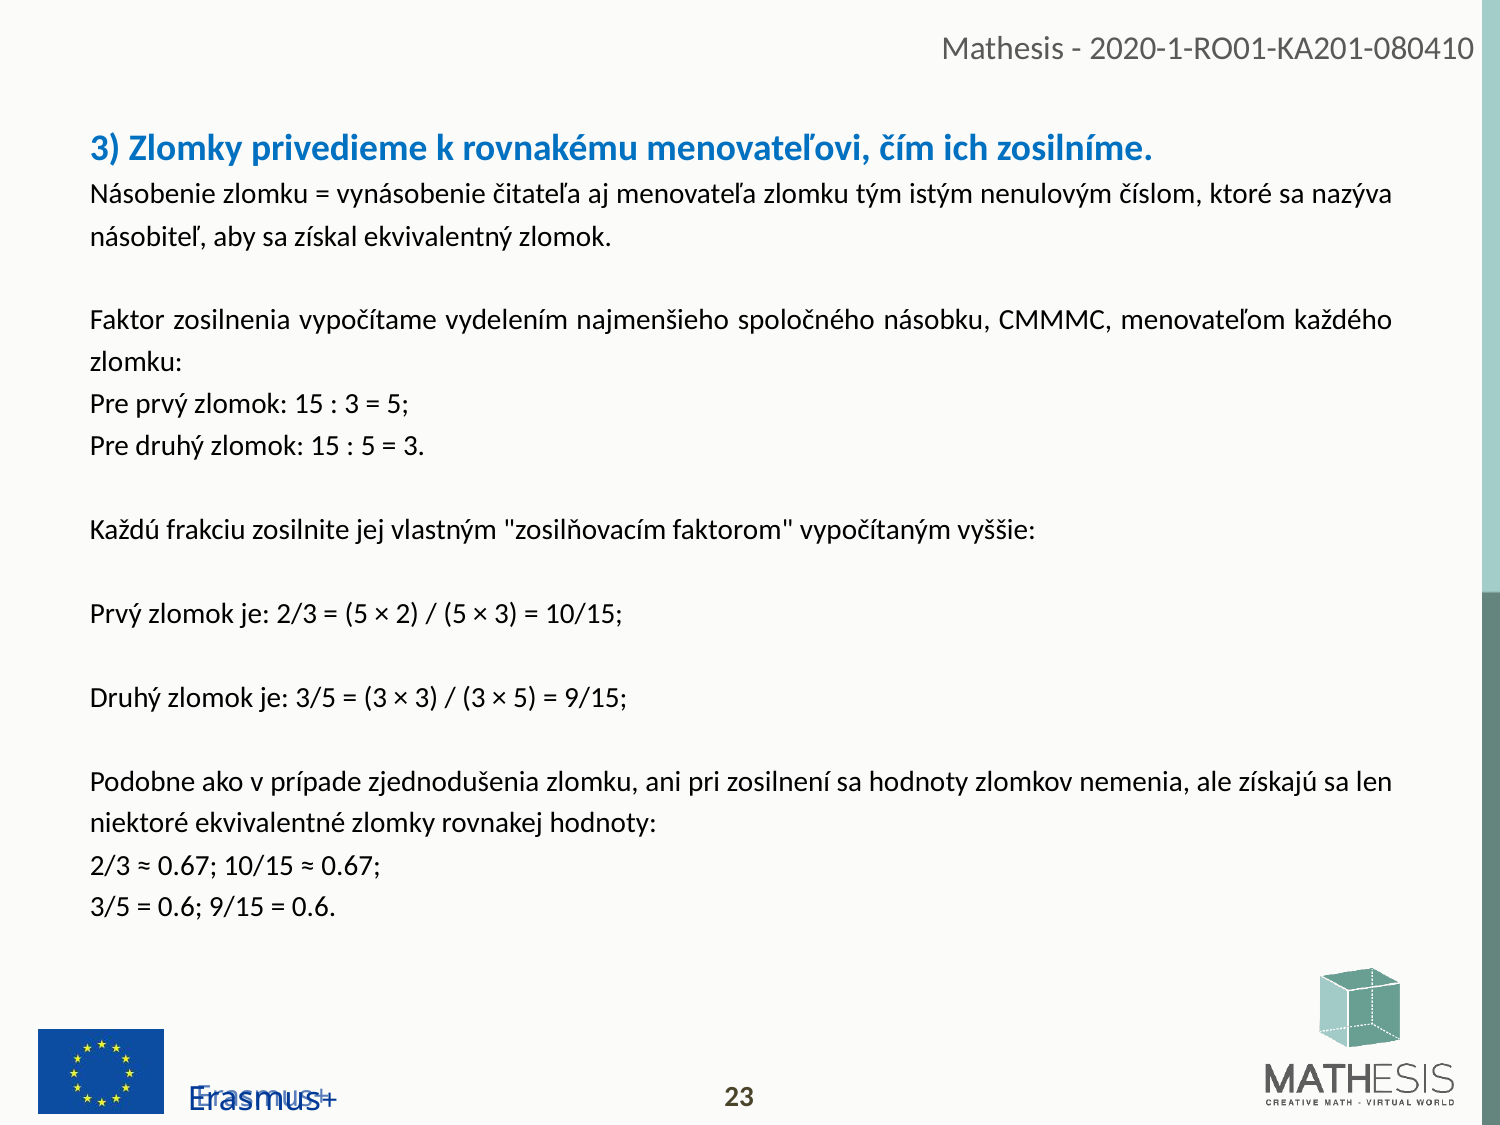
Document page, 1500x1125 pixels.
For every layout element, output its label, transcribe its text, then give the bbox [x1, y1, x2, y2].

picture [38, 1029, 164, 1114]
list 3) Zlomky privedieme k rovnakému menovateľovi, čím ich zosilníme. Násobenie zlomku = vynásobenie čitateľa aj menovateľa zlomku tým istým nenulovým číslom, ktoré sa nazýva násobiteľ, aby sa získal ekvivalentný zlomok. Faktor zosilnenia vypočítame vydelením najmenšieho spoločného násobku, CMMMC, menovateľom každého zlomku: Pre prvý zlomok: 15 : 3 = 5; Pre druhý zlomok: 15 : 5 = 3. Každú frakciu zosilnite jej vlastným "zosilňovacím faktorom" vypočítaným vyššie: Prvý zlomok je: 2/3 = (5 × 2) / (5 × 3) = 10/15; Druhý zlomok je: 3/5 = (3 × 3) / (3 × 5) = 9/15; Podobne ako v prípade zjednodušenia zlomku, ani pri zosilnení sa hodnoty zlomkov nemenia, ale získajú sa len niektoré ekvivalentné zlomky rovnakej hodnoty: 2/3 ≈ 0.67; 10/15 ≈ 0.67; 3/5 = 0.6; 9/15 = 0.6. [75, 106, 1425, 849]
